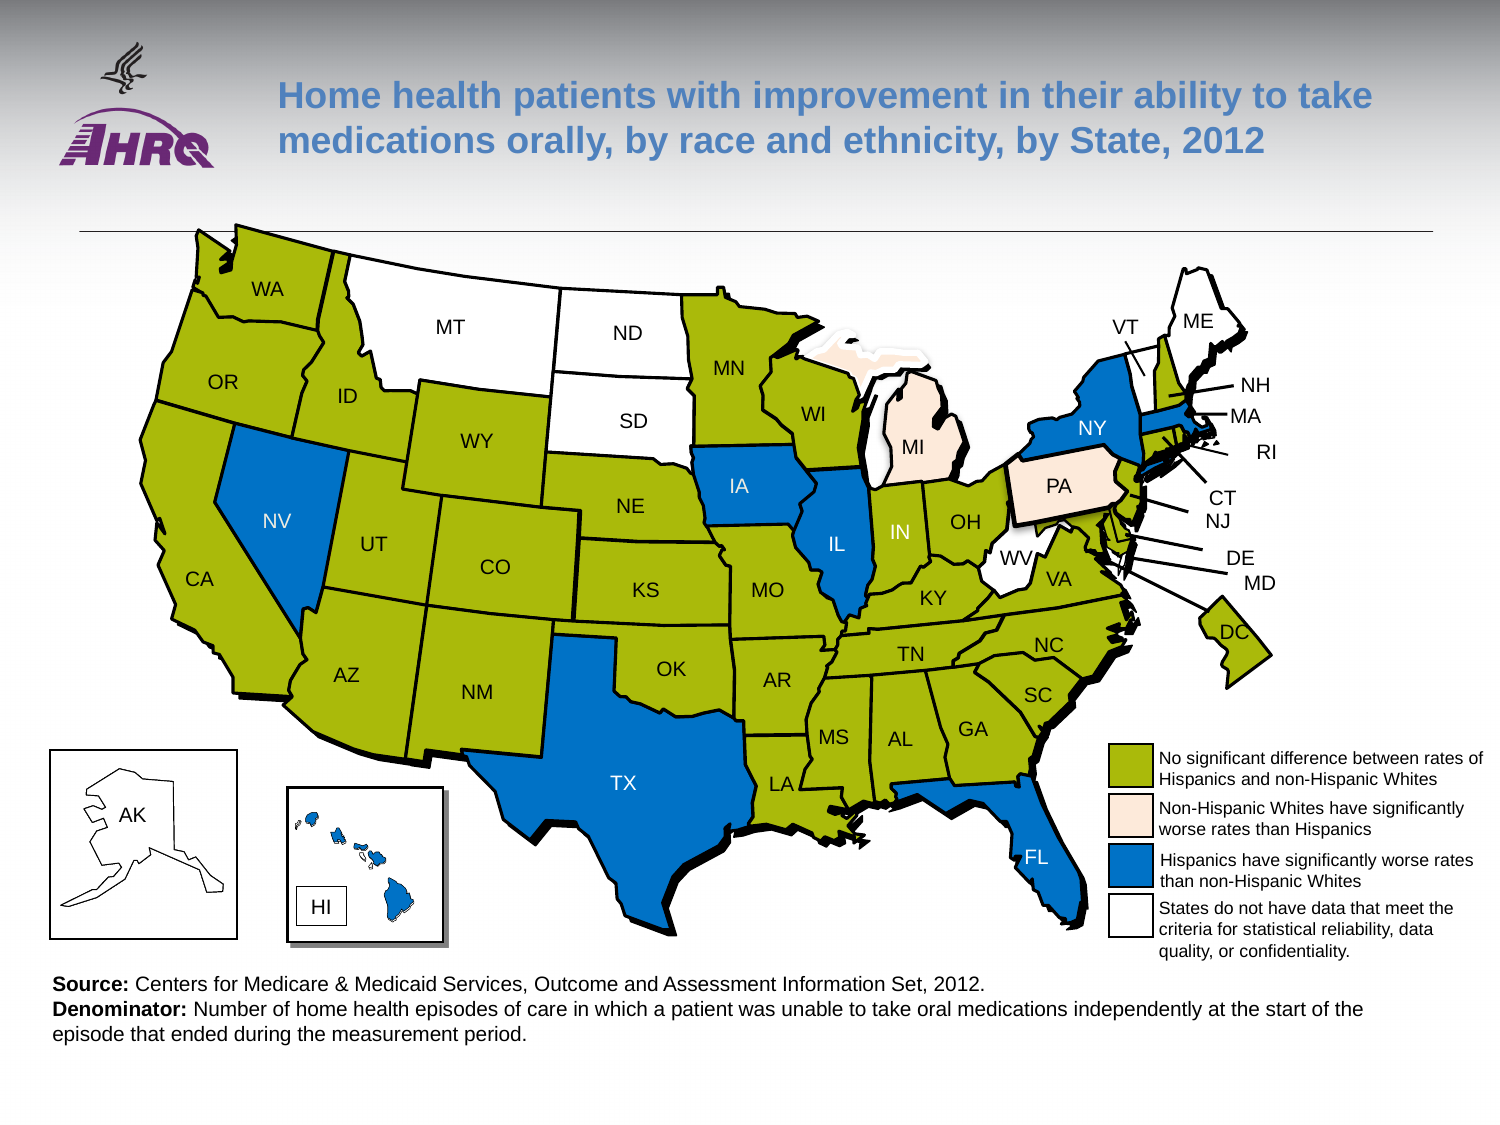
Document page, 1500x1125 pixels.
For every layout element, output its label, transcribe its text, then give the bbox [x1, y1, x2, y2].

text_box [1108, 743, 1485, 962]
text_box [49, 749, 238, 940]
text_box Source: Centers for Medicare & Medicaid Services, Outcome and Assessment Information Set, 2012. Denominator: Number of home health episodes of care in which a patient was unable to take oral medications independently at the start of the episode that ended during the measurement period. [37, 963, 1438, 1123]
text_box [139, 224, 1311, 936]
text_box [287, 787, 444, 943]
picture [0, 0, 1500, 1125]
title Home health patients with improvement in their ability to take medications orally, by race and ethnicity, by State, 2012 [262, 45, 1425, 188]
